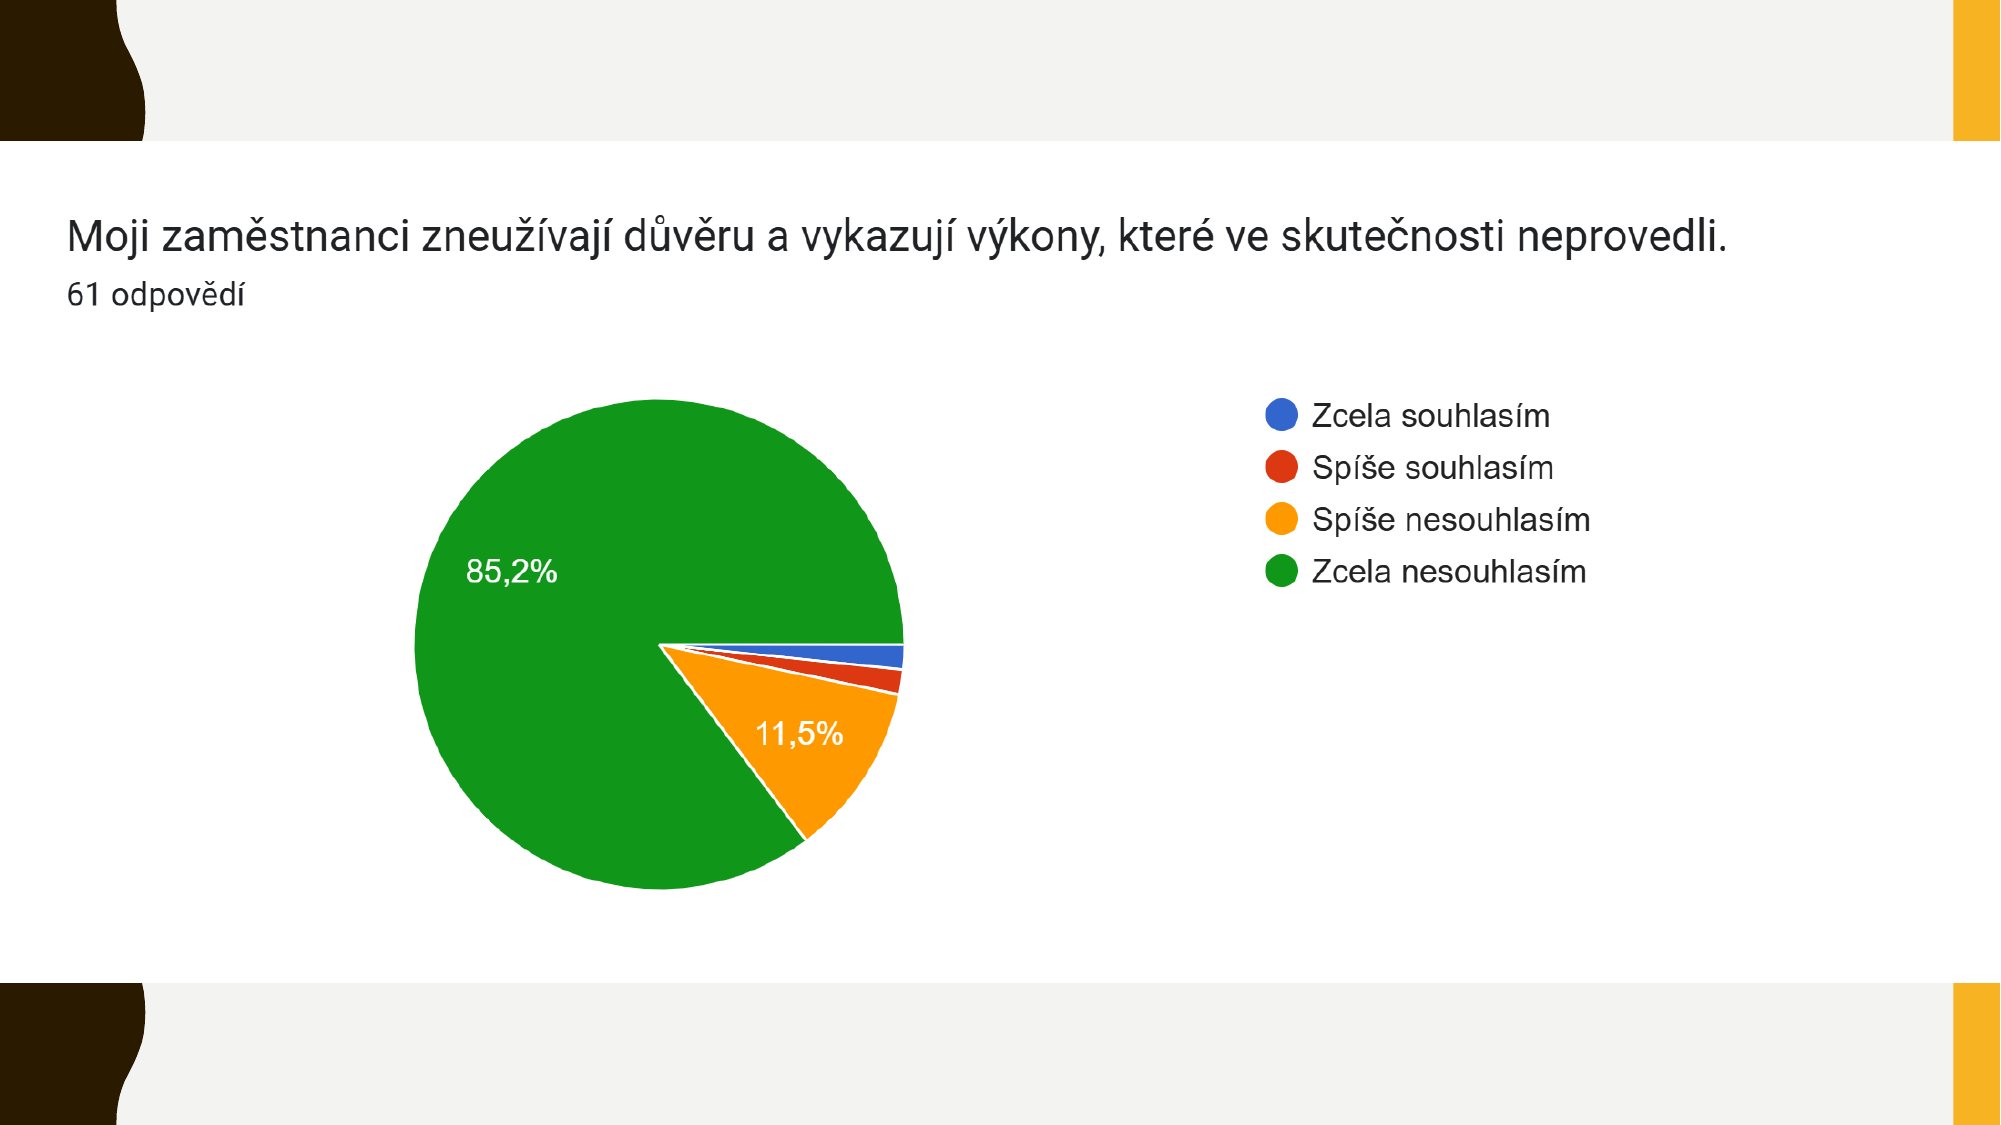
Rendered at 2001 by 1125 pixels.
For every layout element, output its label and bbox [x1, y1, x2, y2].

picture [0, 141, 2000, 984]
